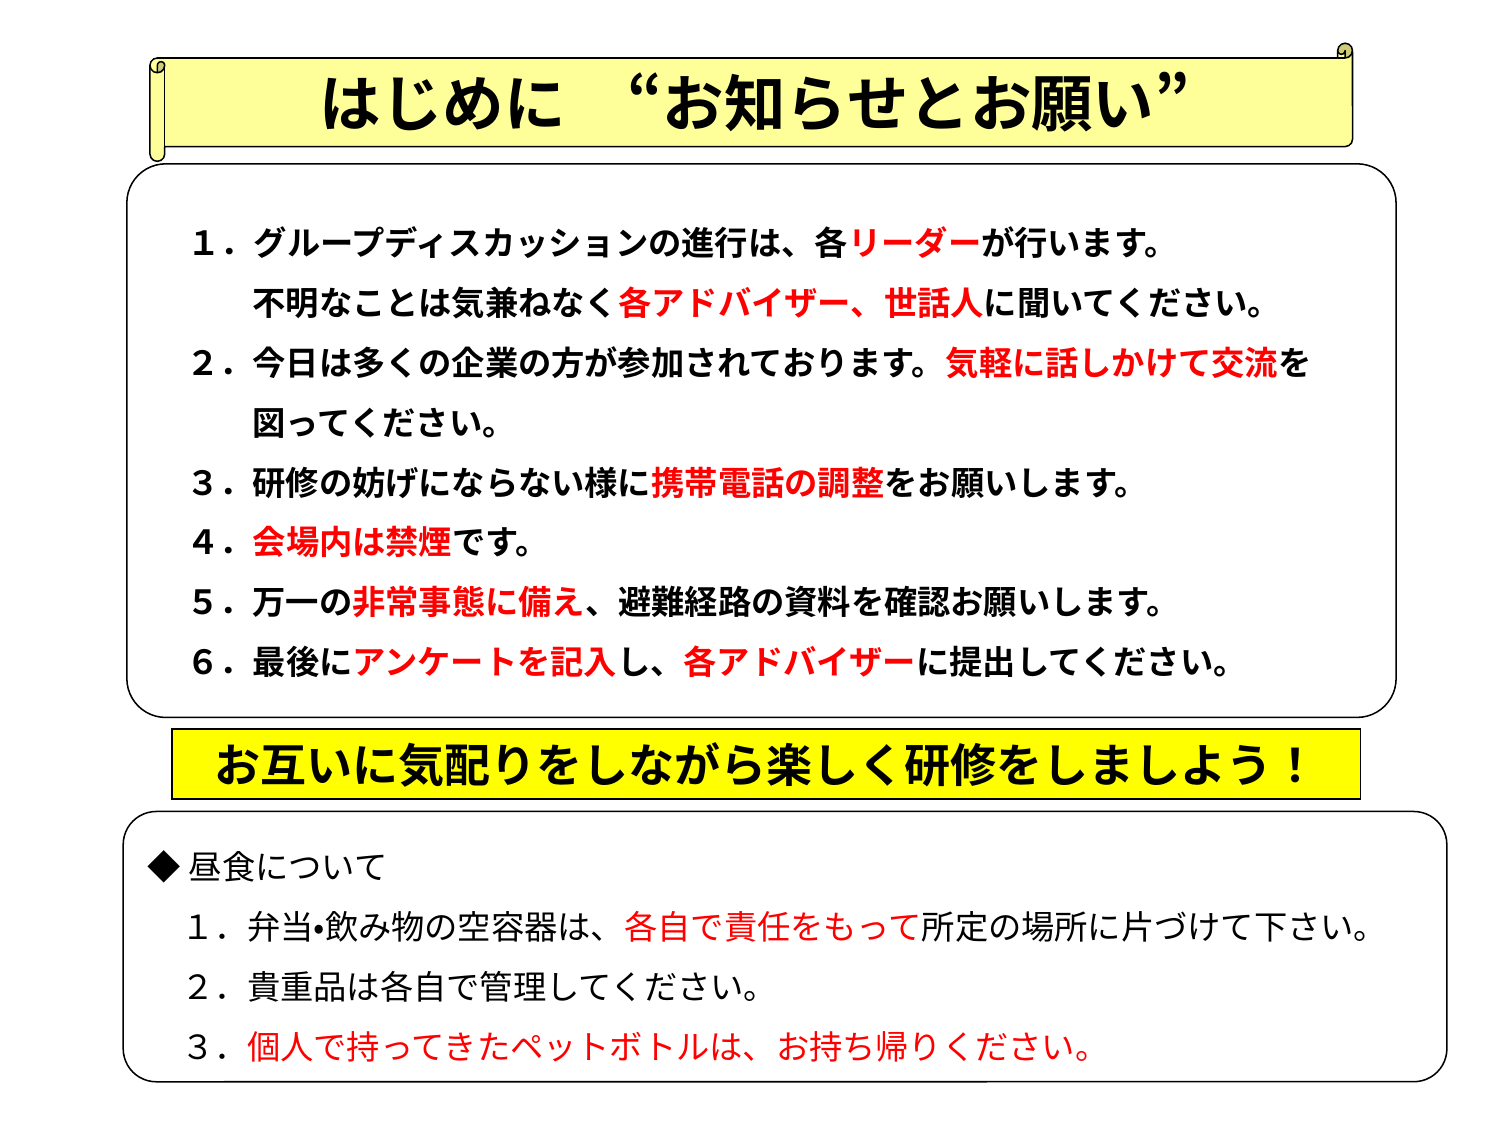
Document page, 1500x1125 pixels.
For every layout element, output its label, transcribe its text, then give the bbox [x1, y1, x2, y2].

text_box １．グループディスカッションの進行は、各リーダーが行います。 不明なことは気兼ねなく各アドバイザー、世話人に聞いてください。 ２．今日は多くの企業の方が参加されております。気軽に話しかけて交流を 図ってください。 ３．研修の妨げにならない様に携帯電話の調整をお願いします。 ４．会場内は禁煙です。 ５．万一の非常事態に備え、避難経路の資料を確認お願いします。 ６．最後にアンケートを記入し、各アドバイザーに提出してください。 [126, 163, 1397, 718]
text_box お互いに気配りをしながら楽しく研修をしましよう！ [172, 728, 1361, 799]
table_cell [158, 61, 164, 72]
table_cell [1337, 43, 1353, 57]
text_box はじめに “お知らせとお願い” [149, 43, 1353, 162]
text_box ◆昼食について １．弁当・飲み物の空容器は、各自で責任をもって所定の場所に片づけて下さい。 ２．貴重品は各自で管理してください。 ３．個人で持ってきたペットボトルは、お持ち帰りください。 [123, 811, 1447, 1082]
